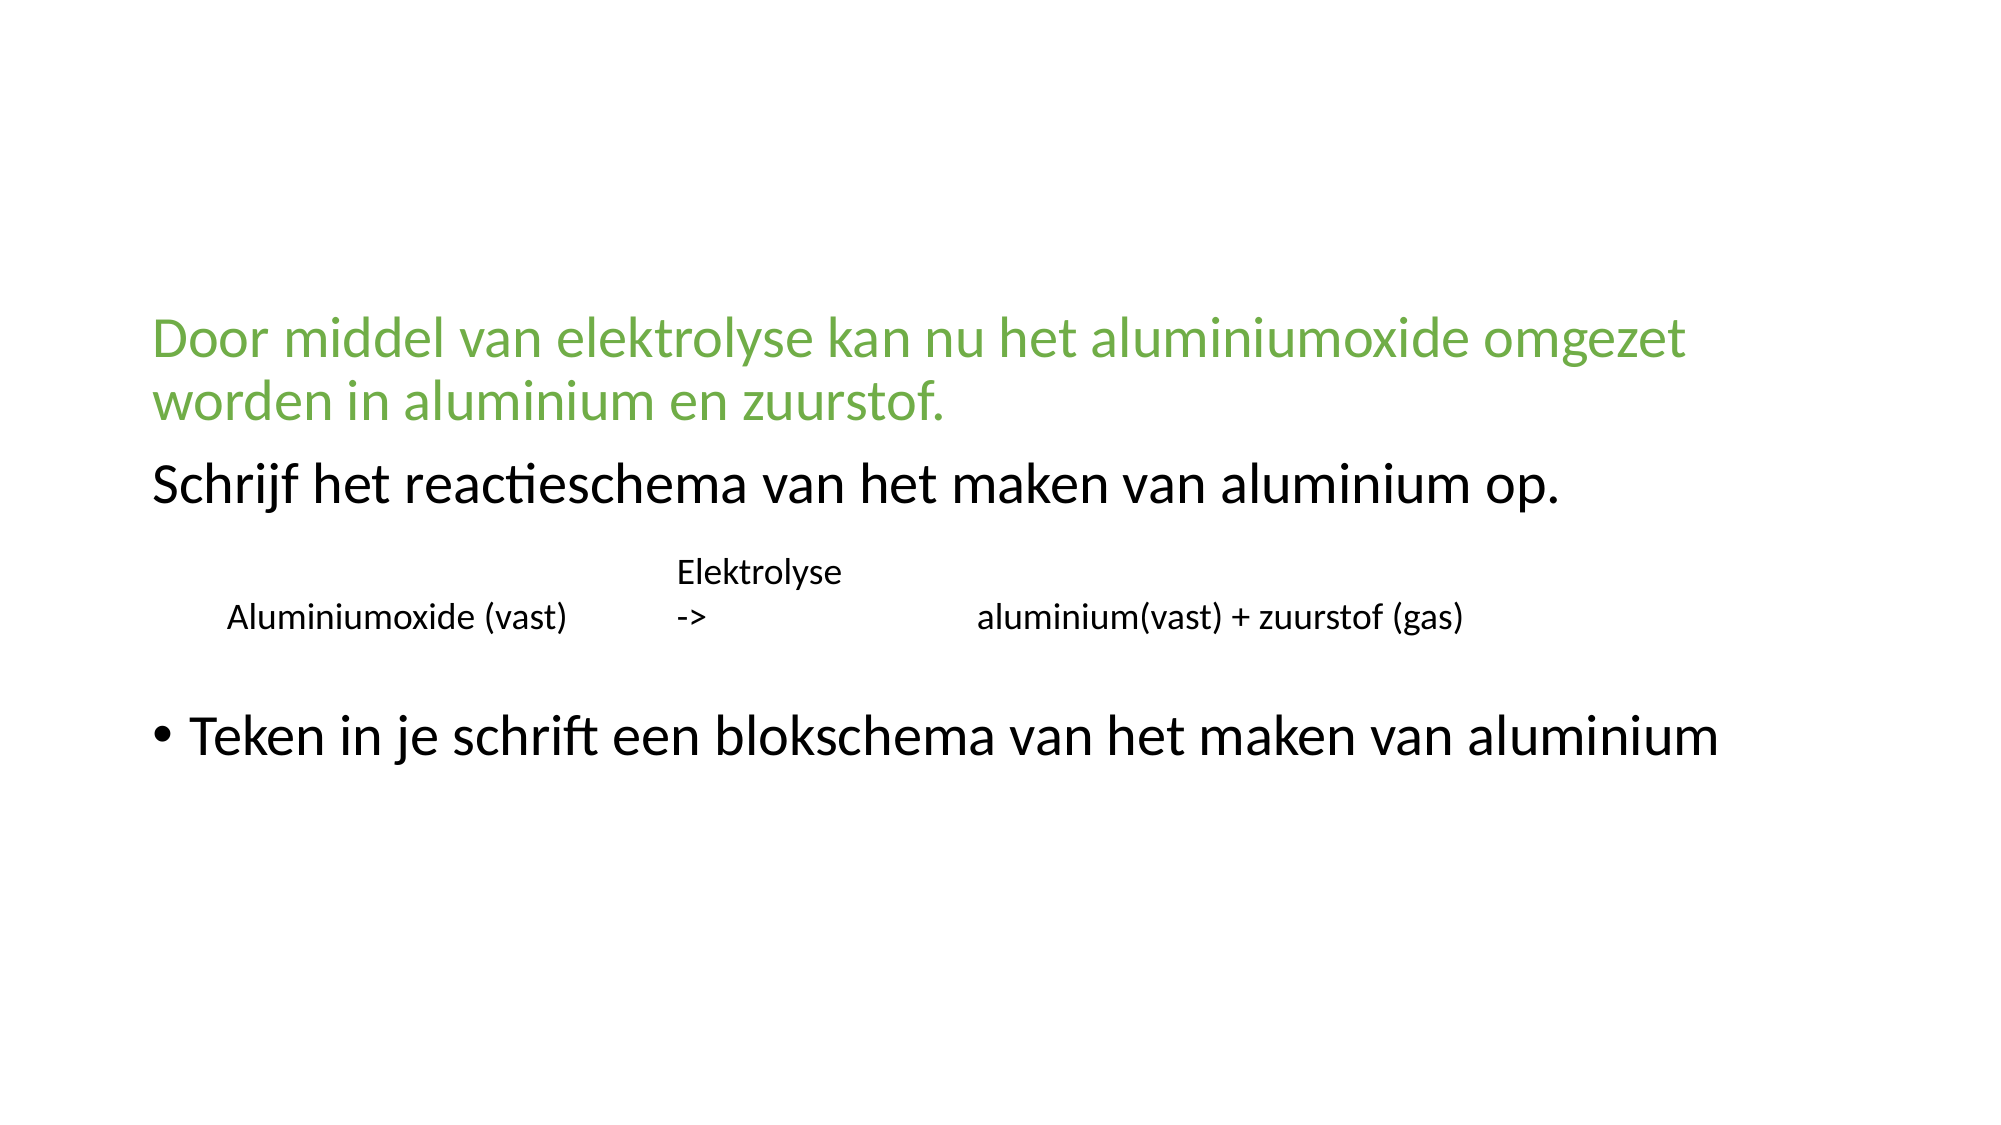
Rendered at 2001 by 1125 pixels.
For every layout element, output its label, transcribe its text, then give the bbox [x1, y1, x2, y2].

list Door middel van elektrolyse kan nu het aluminiumoxide omgezet worden in aluminium en zuurstof. Schrijf het reactieschema van het maken van aluminium op. Teken in je schrift een blokschema van het maken van aluminium [137, 299, 1863, 1014]
text_box Elektrolyse Aluminiumoxide (vast) -> aluminium(vast) + zuurstof (gas) [212, 539, 1665, 690]
